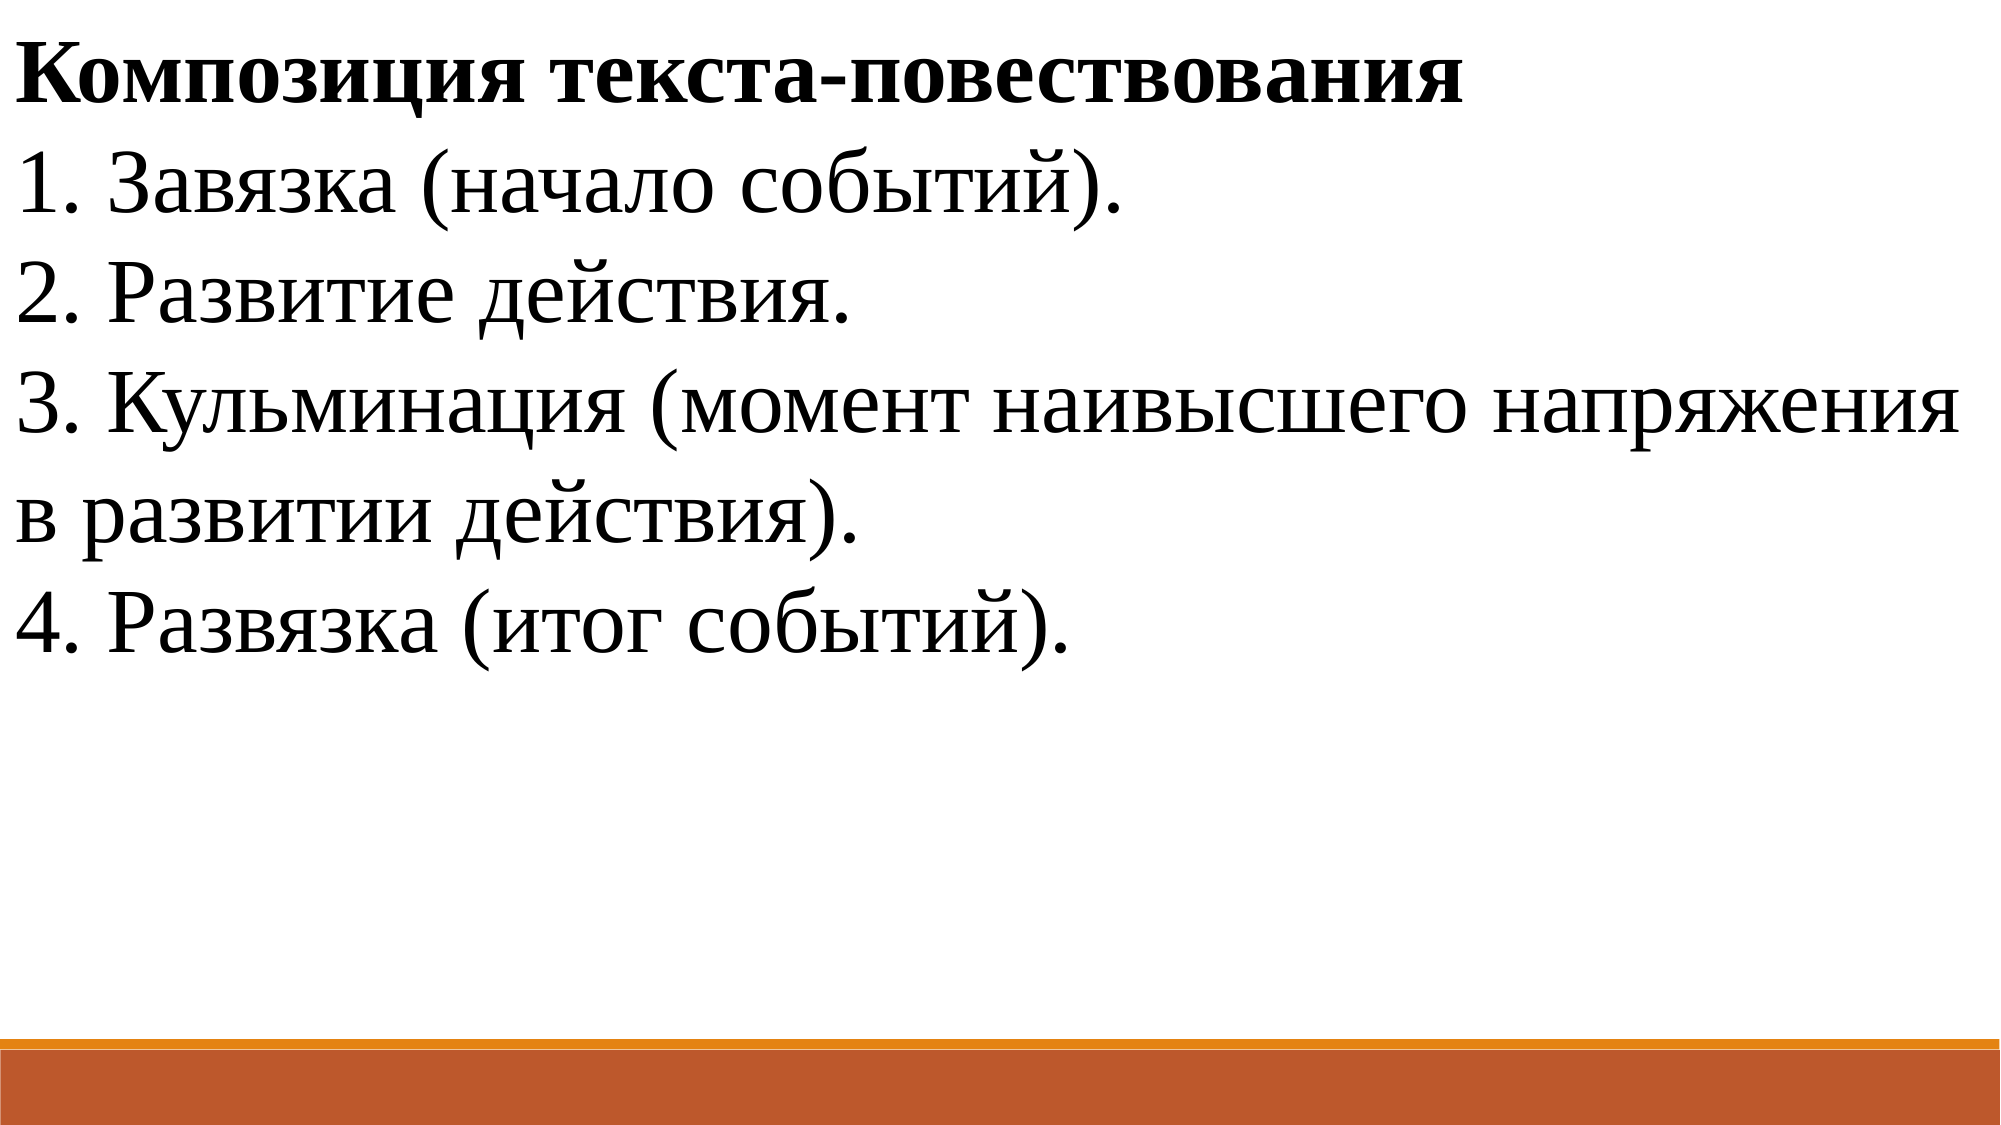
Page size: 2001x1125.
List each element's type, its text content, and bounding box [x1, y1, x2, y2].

text_box Композиция текста-повествования 1. Завязка (начало событий). 2. Развитие действия. 3. Кульминация (момент наивысшего напряжения в развитии действия). 4. Развязка (итог событий). [0, 3, 2000, 679]
